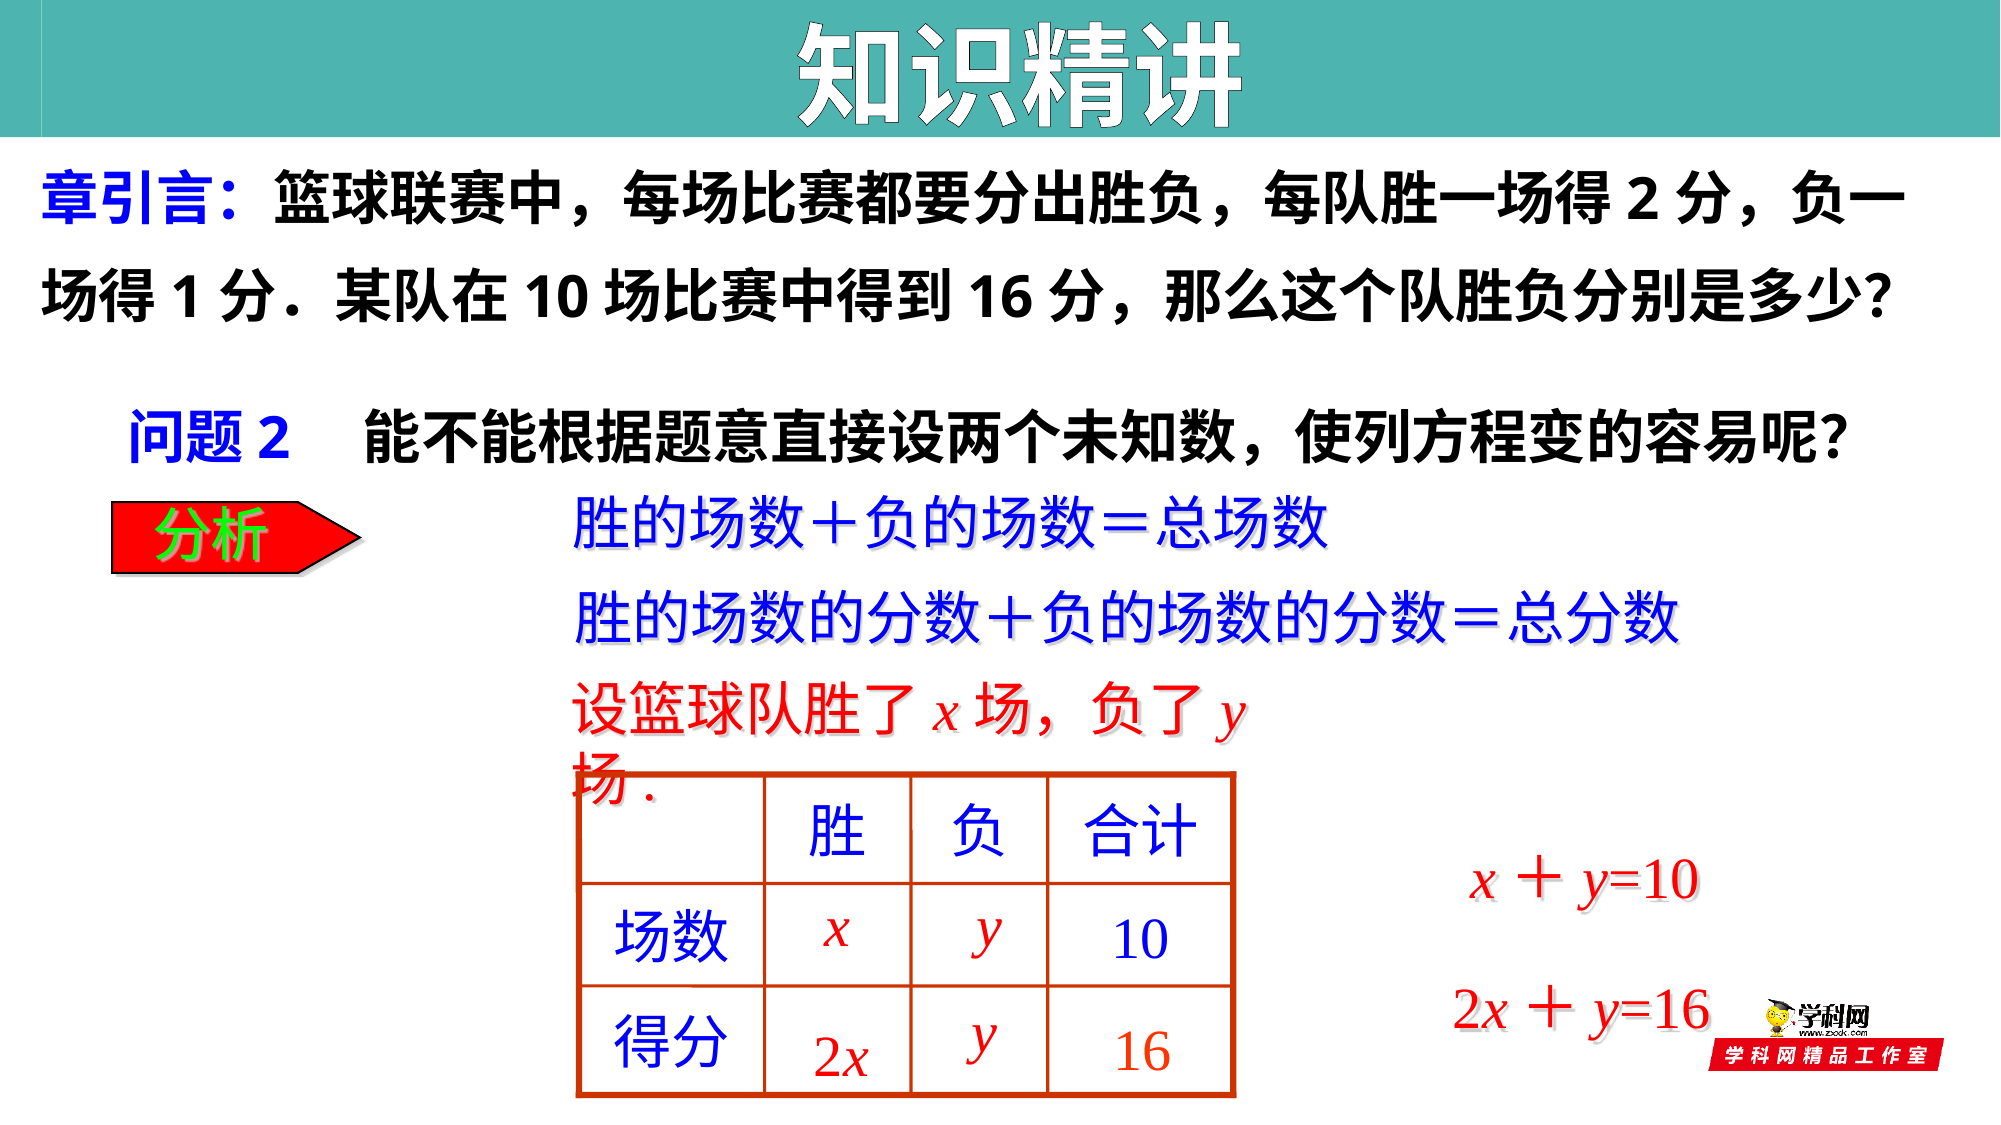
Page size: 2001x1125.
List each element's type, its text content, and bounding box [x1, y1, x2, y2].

text_box 章引言：篮球联赛中，每场比赛都要分出胜负，每队胜一场得2分，负一场得1分．某队在10场比赛中得到16分，那么这个队胜负分别是多少？ [25, 149, 1973, 337]
picture [1829, 999, 1869, 1037]
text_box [111, 489, 361, 576]
text_box 2x＋y=16 [1339, 963, 1825, 1048]
text_box x＋y=10 [1386, 833, 1784, 918]
picture [1708, 1038, 1944, 1071]
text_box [0, 0, 2000, 138]
text_box 问题2 能不能根据题意直接设两个未知数，使列方程变的容易呢？ [112, 357, 2000, 478]
text_box 胜的场数的分数＋负的场数的分数＝总分数 [559, 573, 1734, 659]
text_box 设篮球队胜了x场，负了y场. [555, 664, 1359, 820]
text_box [578, 774, 1234, 1096]
text_box 胜的场数＋负的场数＝总场数 [557, 478, 1406, 564]
